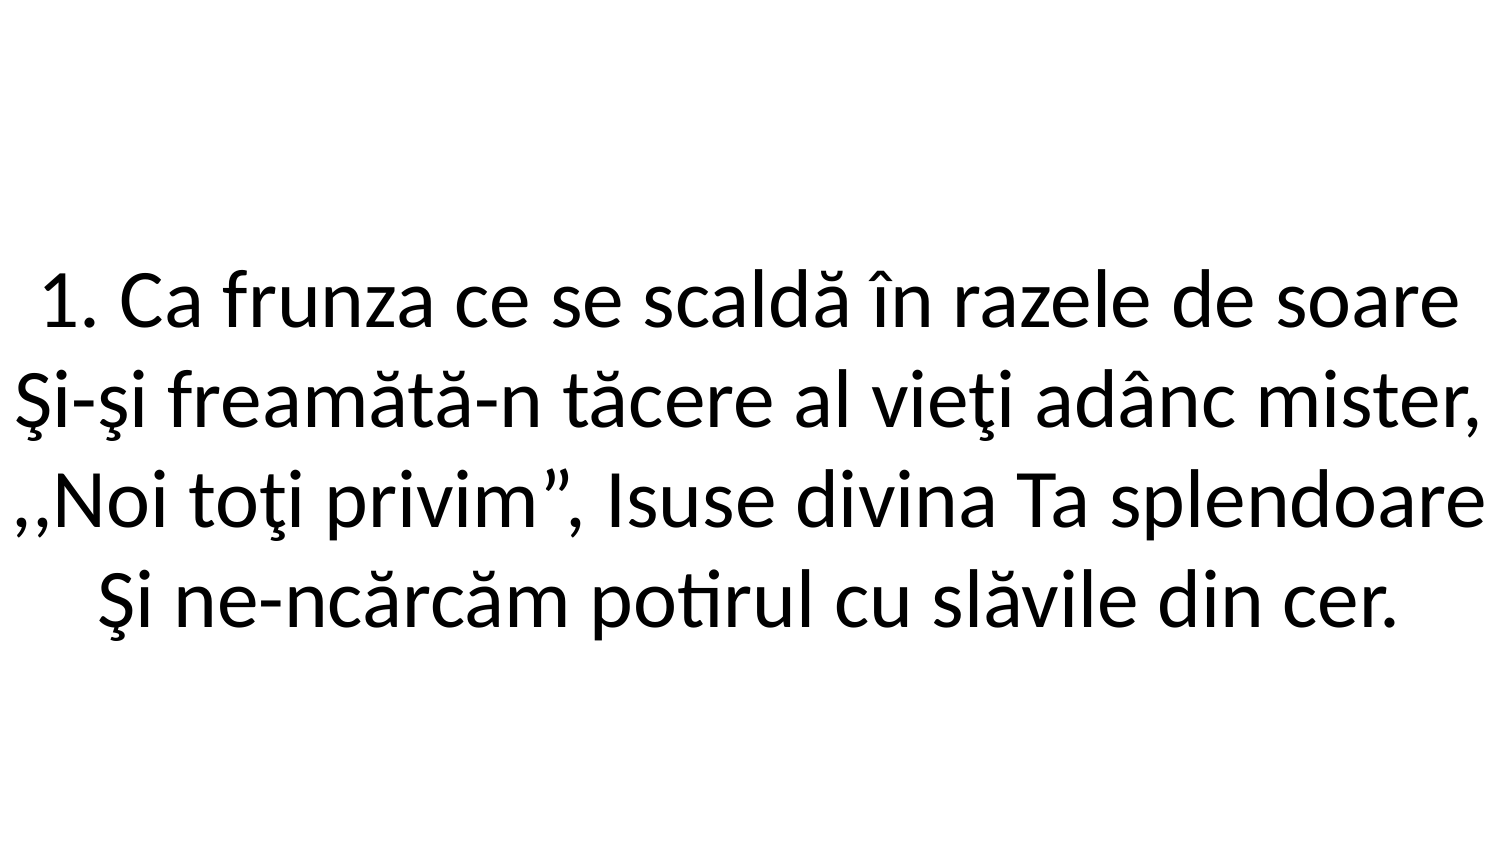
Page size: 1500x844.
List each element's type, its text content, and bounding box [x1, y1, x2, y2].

text_box 1. Ca frunza ce se scaldă în razele de soare Şi-şi freamătă-n tăcere al vieţi adânc mister, ,,Noi toţi privim”, Isuse divina Ta splendoare Şi ne-ncărcăm potirul cu slăvile din cer. [0, 192, 1500, 652]
